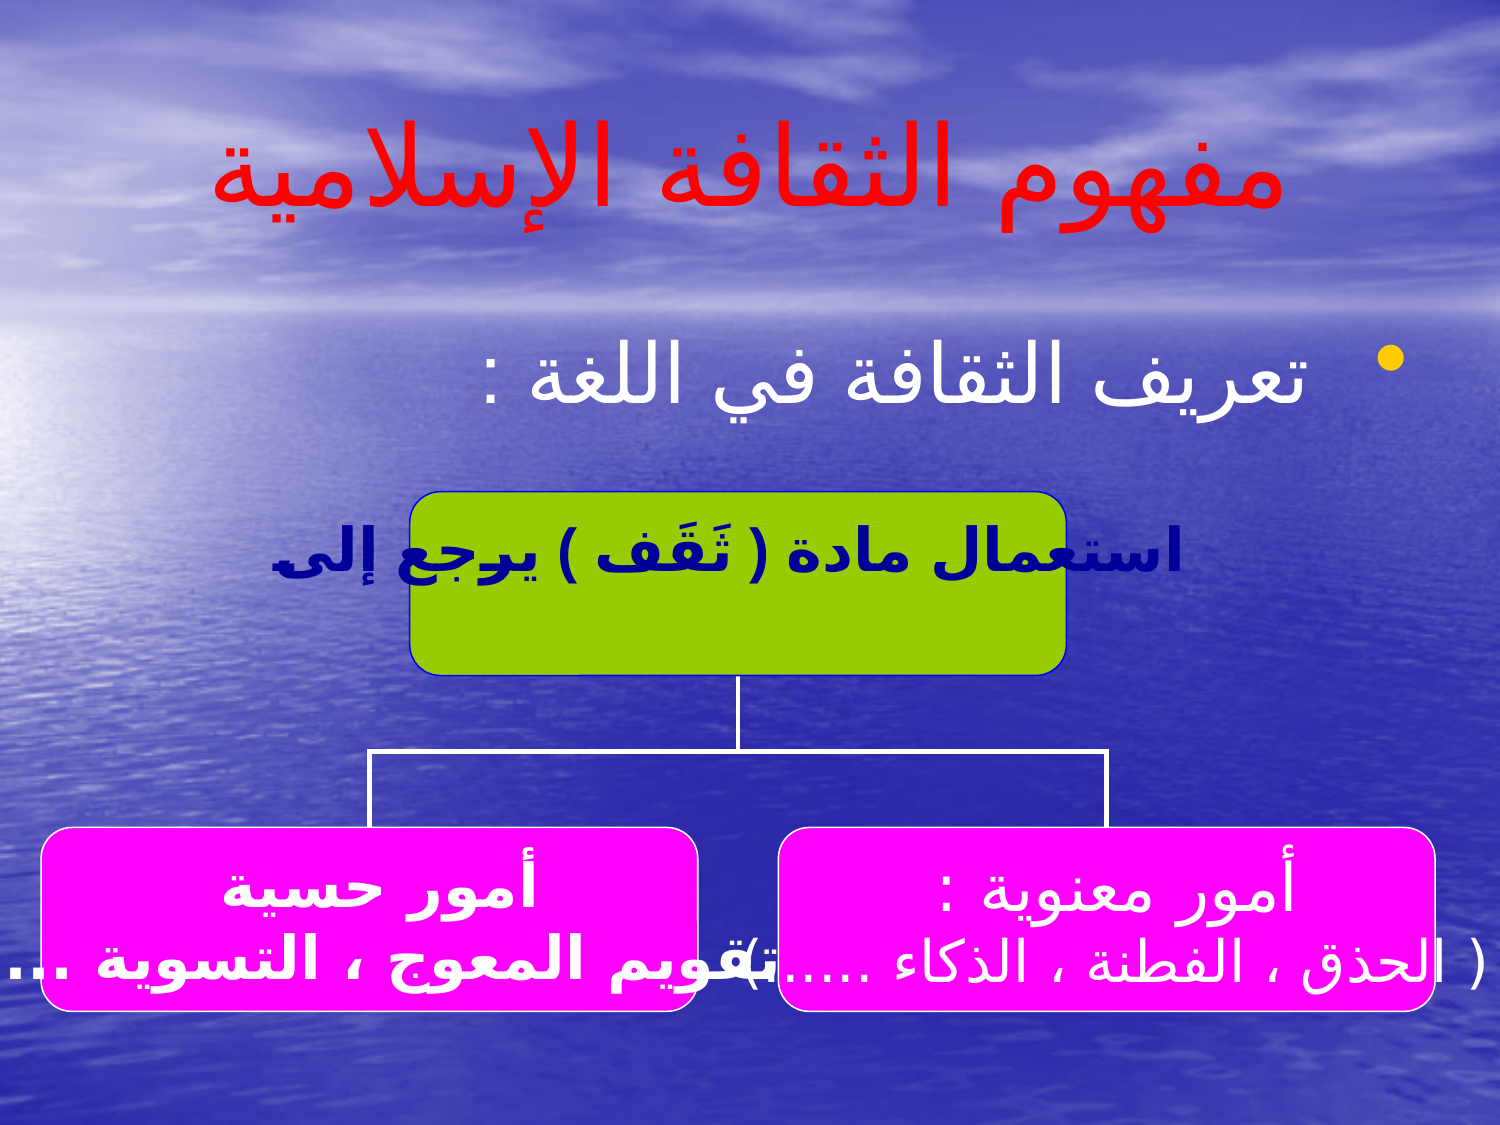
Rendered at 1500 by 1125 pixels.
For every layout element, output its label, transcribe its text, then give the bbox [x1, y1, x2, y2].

list تعريف الثقافة في اللغة : [74, 312, 1426, 490]
title مفهوم الثقافة الإسلامية [74, 47, 1426, 276]
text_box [40, 491, 1436, 1012]
